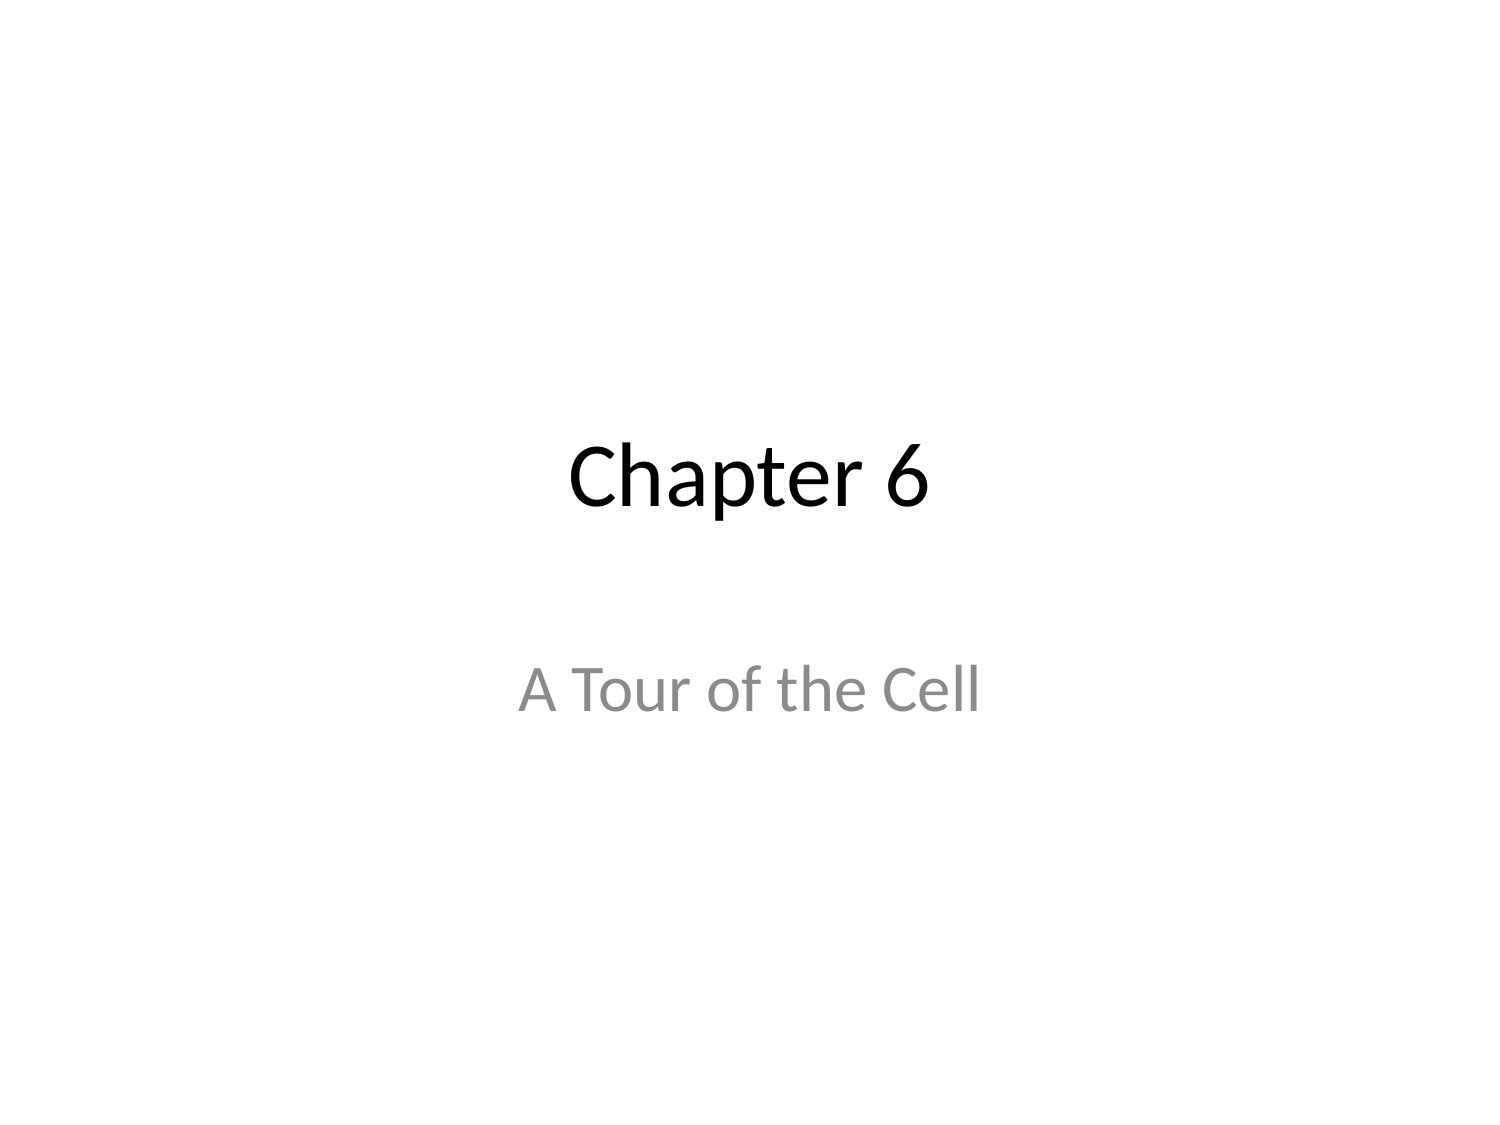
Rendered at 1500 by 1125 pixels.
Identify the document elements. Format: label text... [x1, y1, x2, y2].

title Chapter 6 [112, 349, 1388, 591]
subtitle A Tour of the Cell [225, 637, 1275, 925]
